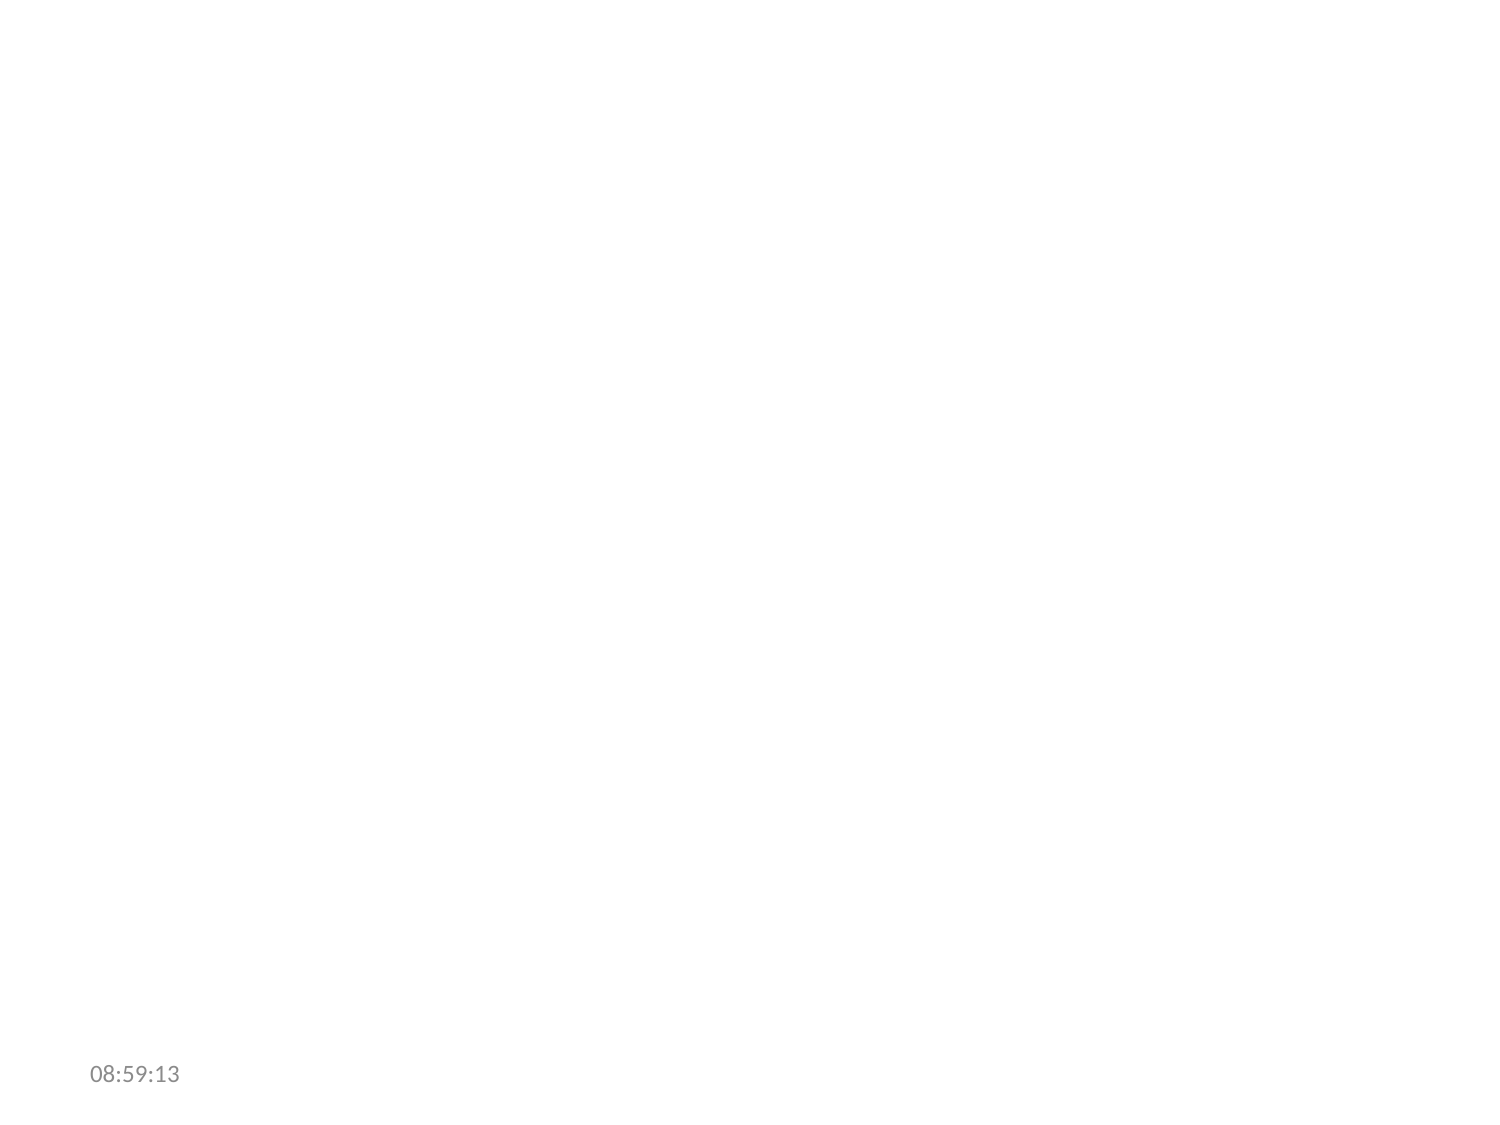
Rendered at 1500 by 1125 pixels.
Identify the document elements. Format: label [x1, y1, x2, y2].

slide_number [75, 1042, 425, 1103]
